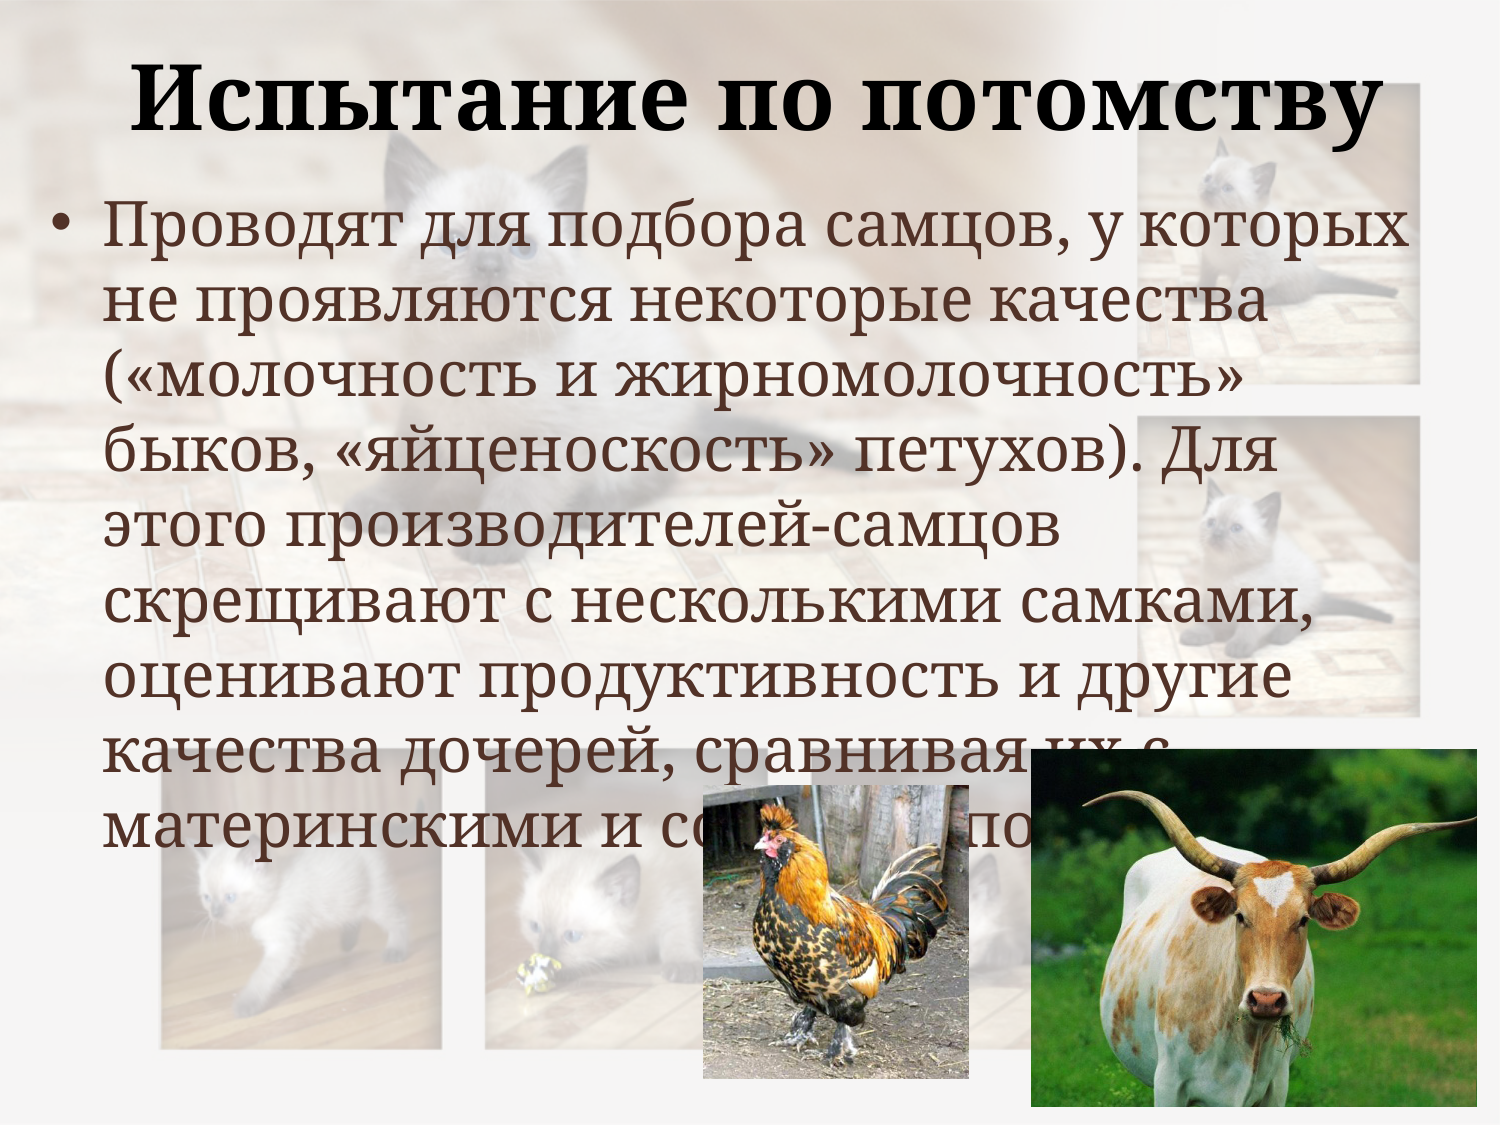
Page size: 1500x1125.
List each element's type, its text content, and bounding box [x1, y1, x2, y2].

title Испытание по потомству [82, 0, 1432, 175]
list Проводят для подбора самцов, у которых не проявляются некоторые качества («молочность и жирномолочность» быков, «яйценоскость» петухов). Для этого производителей-самцов скрещивают с несколькими самками, оценивают продуктивность и другие качества дочерей, сравнивая их с материнскими и со среднепородными. [35, 175, 1465, 879]
picture [702, 784, 969, 1079]
picture [1031, 749, 1477, 1107]
